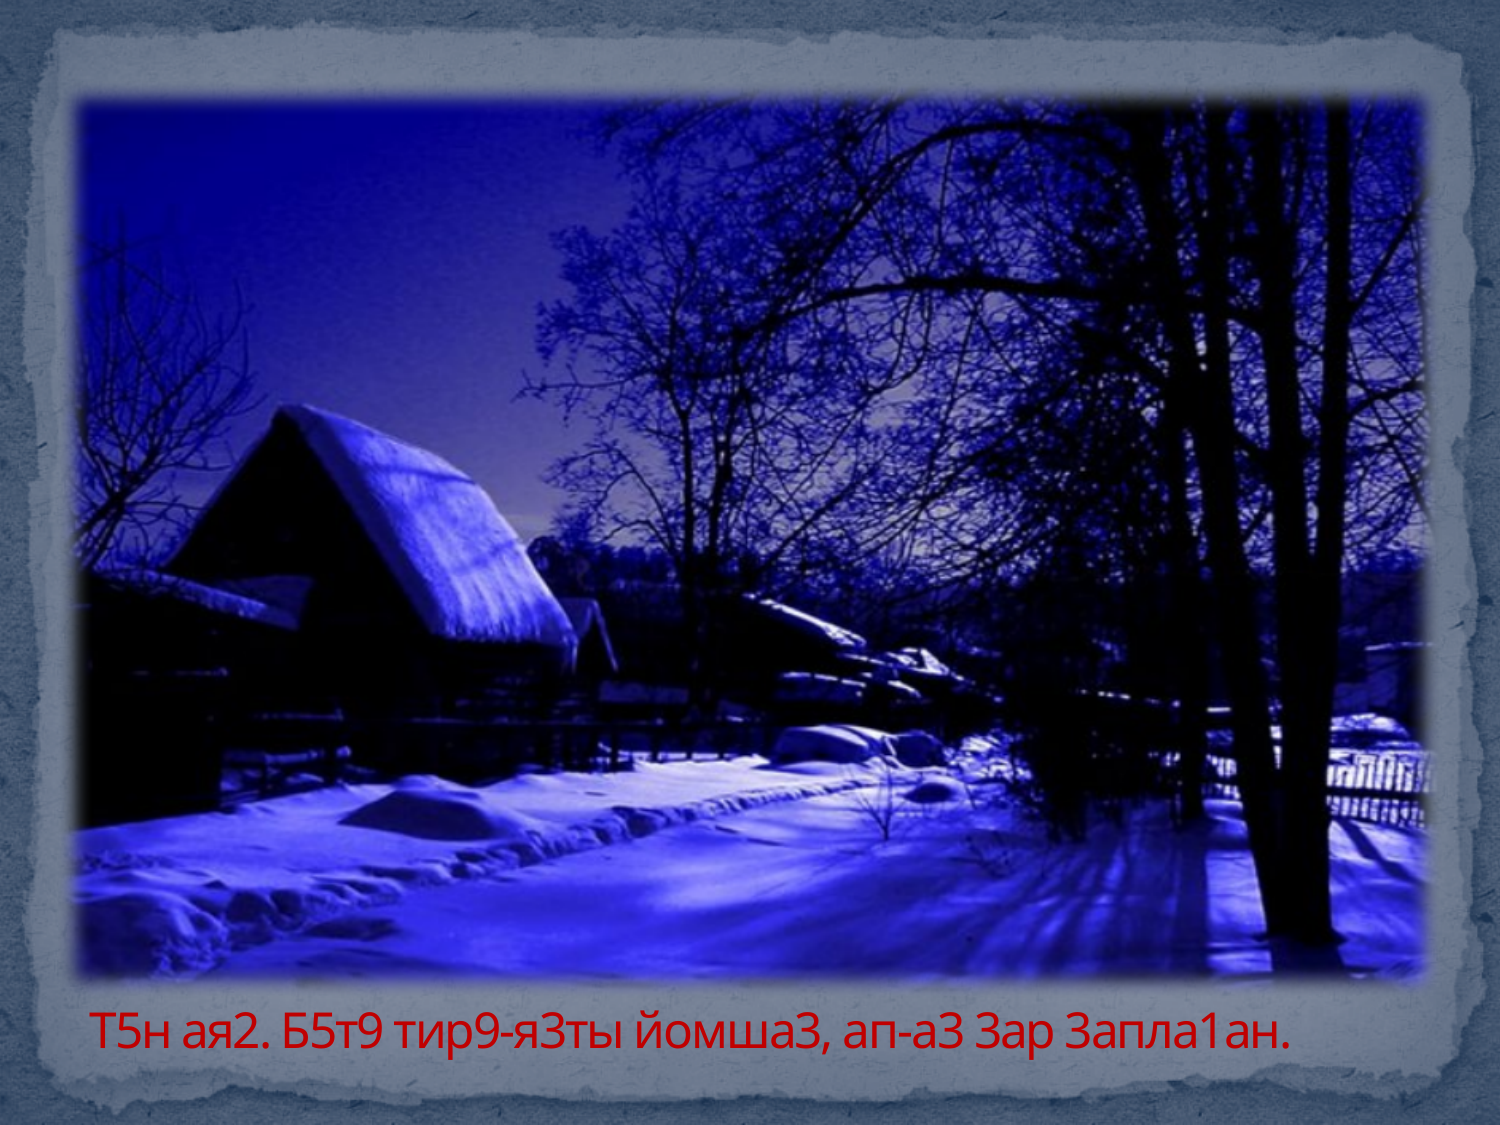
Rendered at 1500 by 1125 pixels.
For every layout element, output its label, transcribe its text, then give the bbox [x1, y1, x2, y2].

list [62, 85, 1438, 994]
title Т5н ая2. Б5т9 тир9-я3ты йомша3, ап-а3 3ар 3апла1ан. [74, 1009, 1425, 1067]
